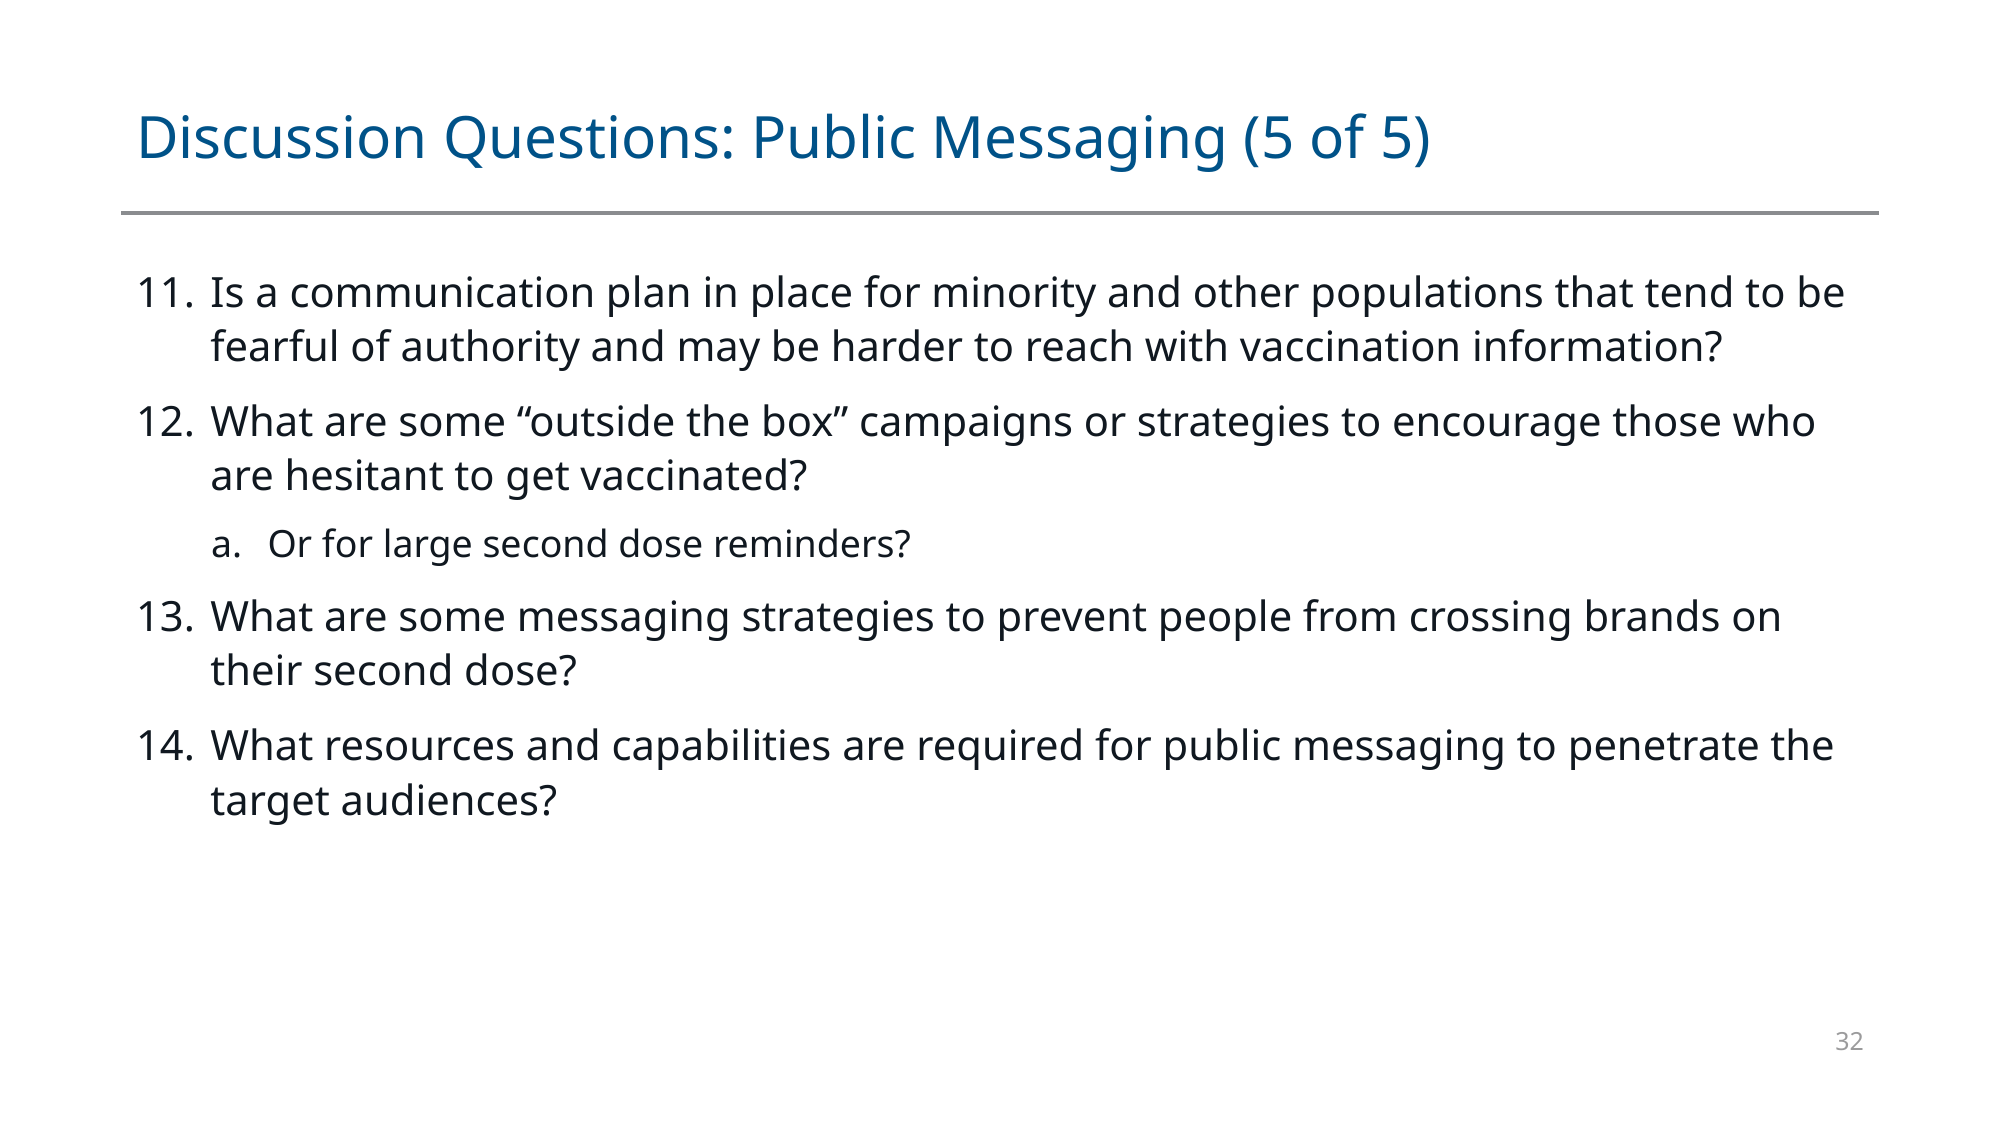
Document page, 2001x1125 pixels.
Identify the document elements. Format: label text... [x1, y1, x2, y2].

slide_number 32 [1728, 1012, 1879, 1073]
list Is a communication plan in place for minority and other populations that tend to be fearful of authority and may be harder to reach with vaccination information? What are some “outside the box” campaigns or strategies to encourage those who are hesitant to get vaccinated? Or for large second dose reminders? What are some messaging strategies to prevent people from crossing brands on their second dose? What resources and capabilities are required for public messaging to penetrate the target audiences? [121, 254, 1879, 914]
title Discussion Questions: Public Messaging (5 of 5) [121, 74, 1879, 197]
